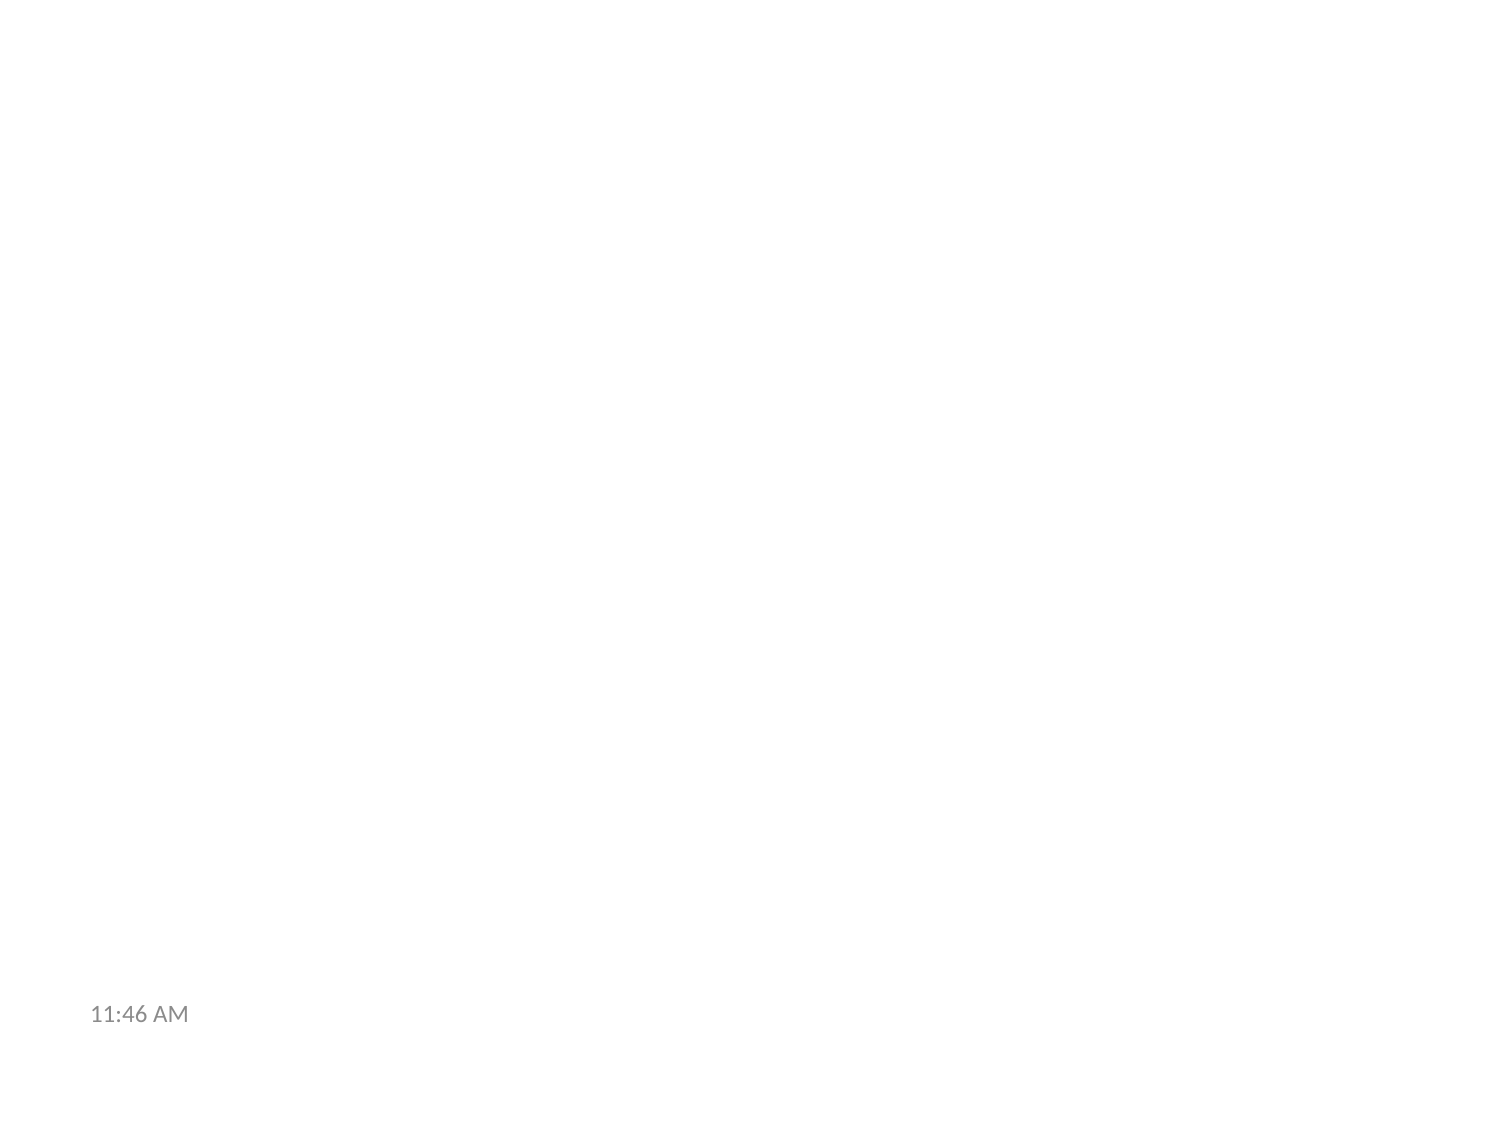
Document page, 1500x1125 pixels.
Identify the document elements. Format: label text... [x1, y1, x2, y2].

text_box 3:35 PM [75, 982, 425, 1043]
